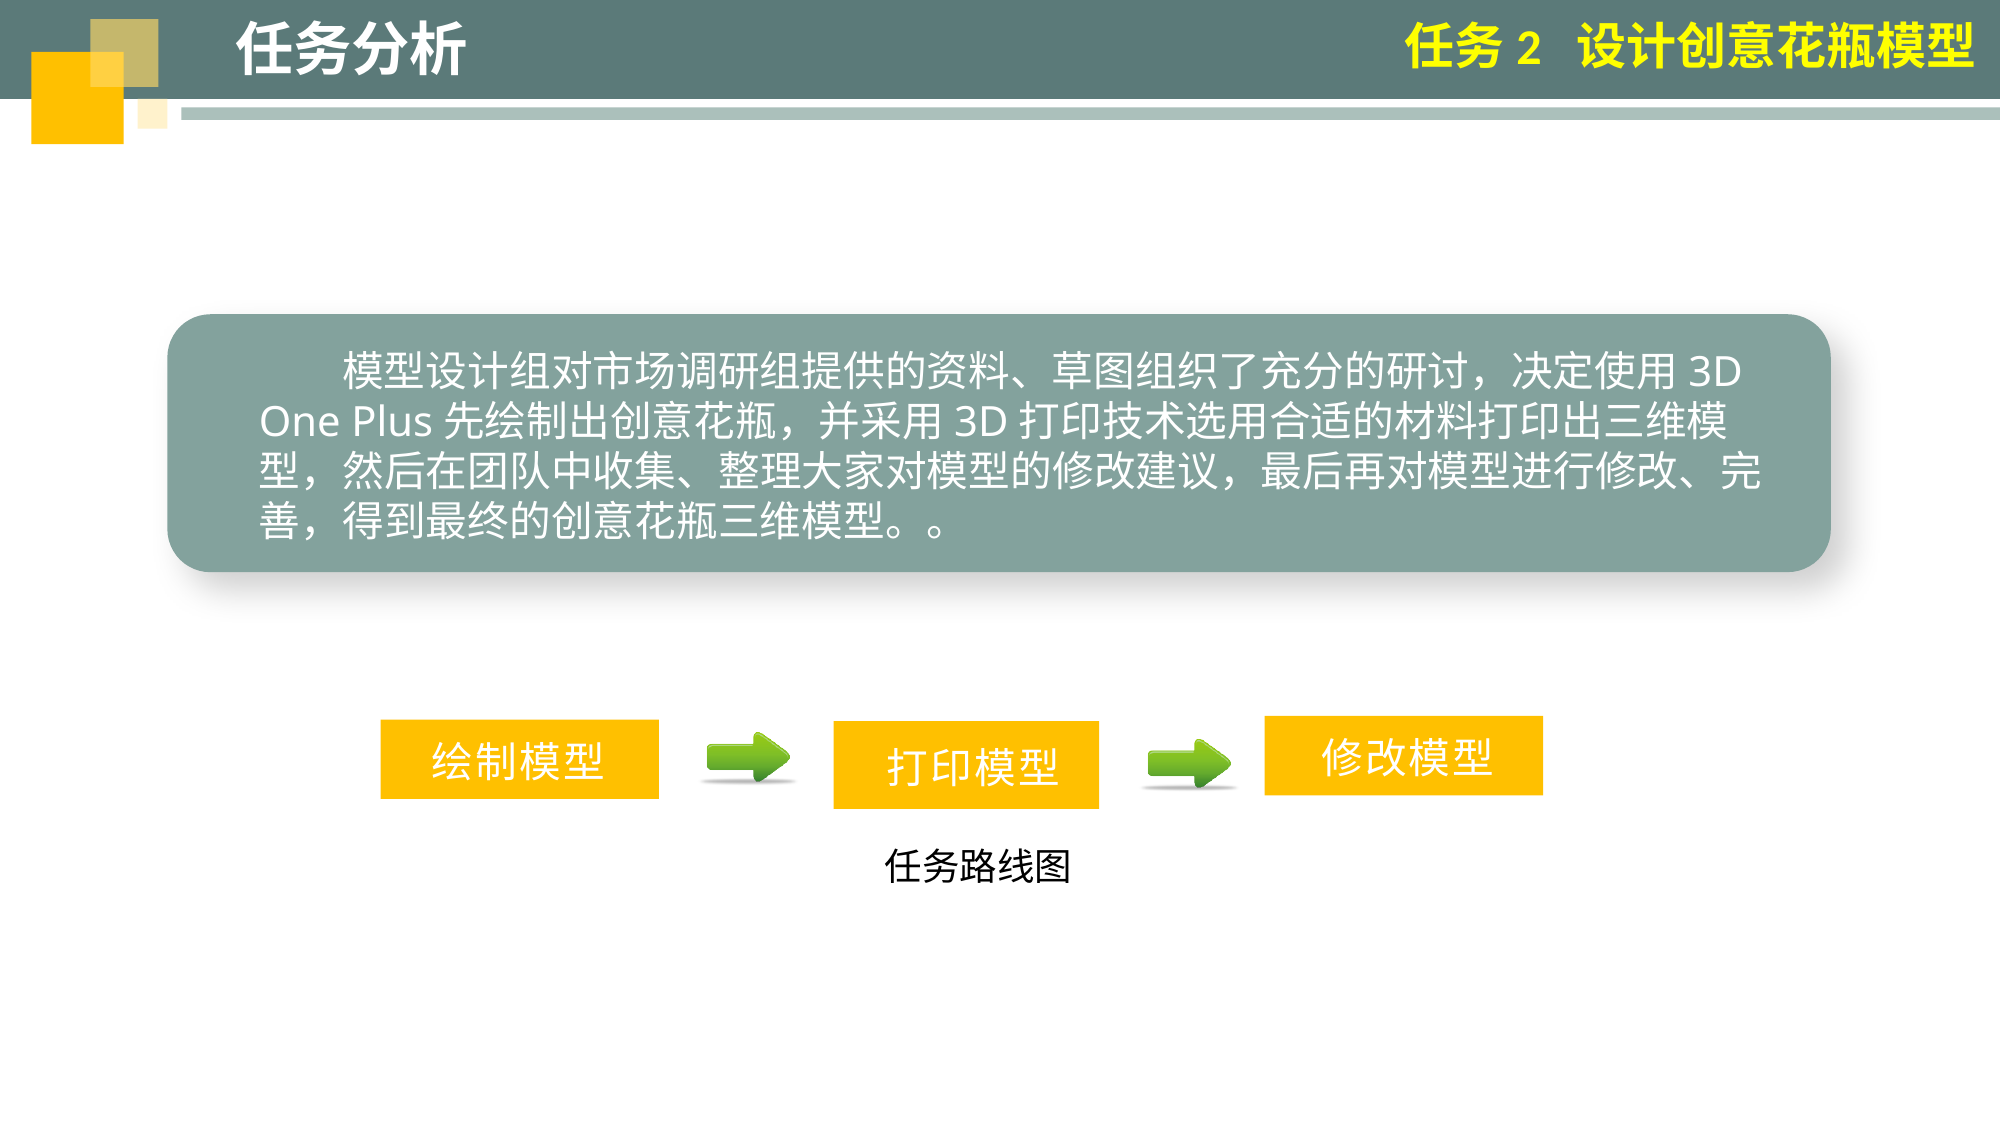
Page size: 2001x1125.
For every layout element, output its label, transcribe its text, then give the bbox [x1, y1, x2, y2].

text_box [378, 716, 1544, 809]
text_box 任务路线图 [870, 822, 1139, 896]
text_box [167, 314, 1831, 573]
text_box 模型设计组对市场调研组提供的资料、草图组织了充分的研讨，决定使用3D One Plus先绘制出创意花瓶，并采用3D打印技术选用合适的材料打印出三维模型，然后在团队中收集、整理大家对模型的修改建议，最后再对模型进行修改、完善，得到最终的创意花瓶三维模型。。 [244, 337, 1785, 553]
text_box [0, 0, 2000, 145]
